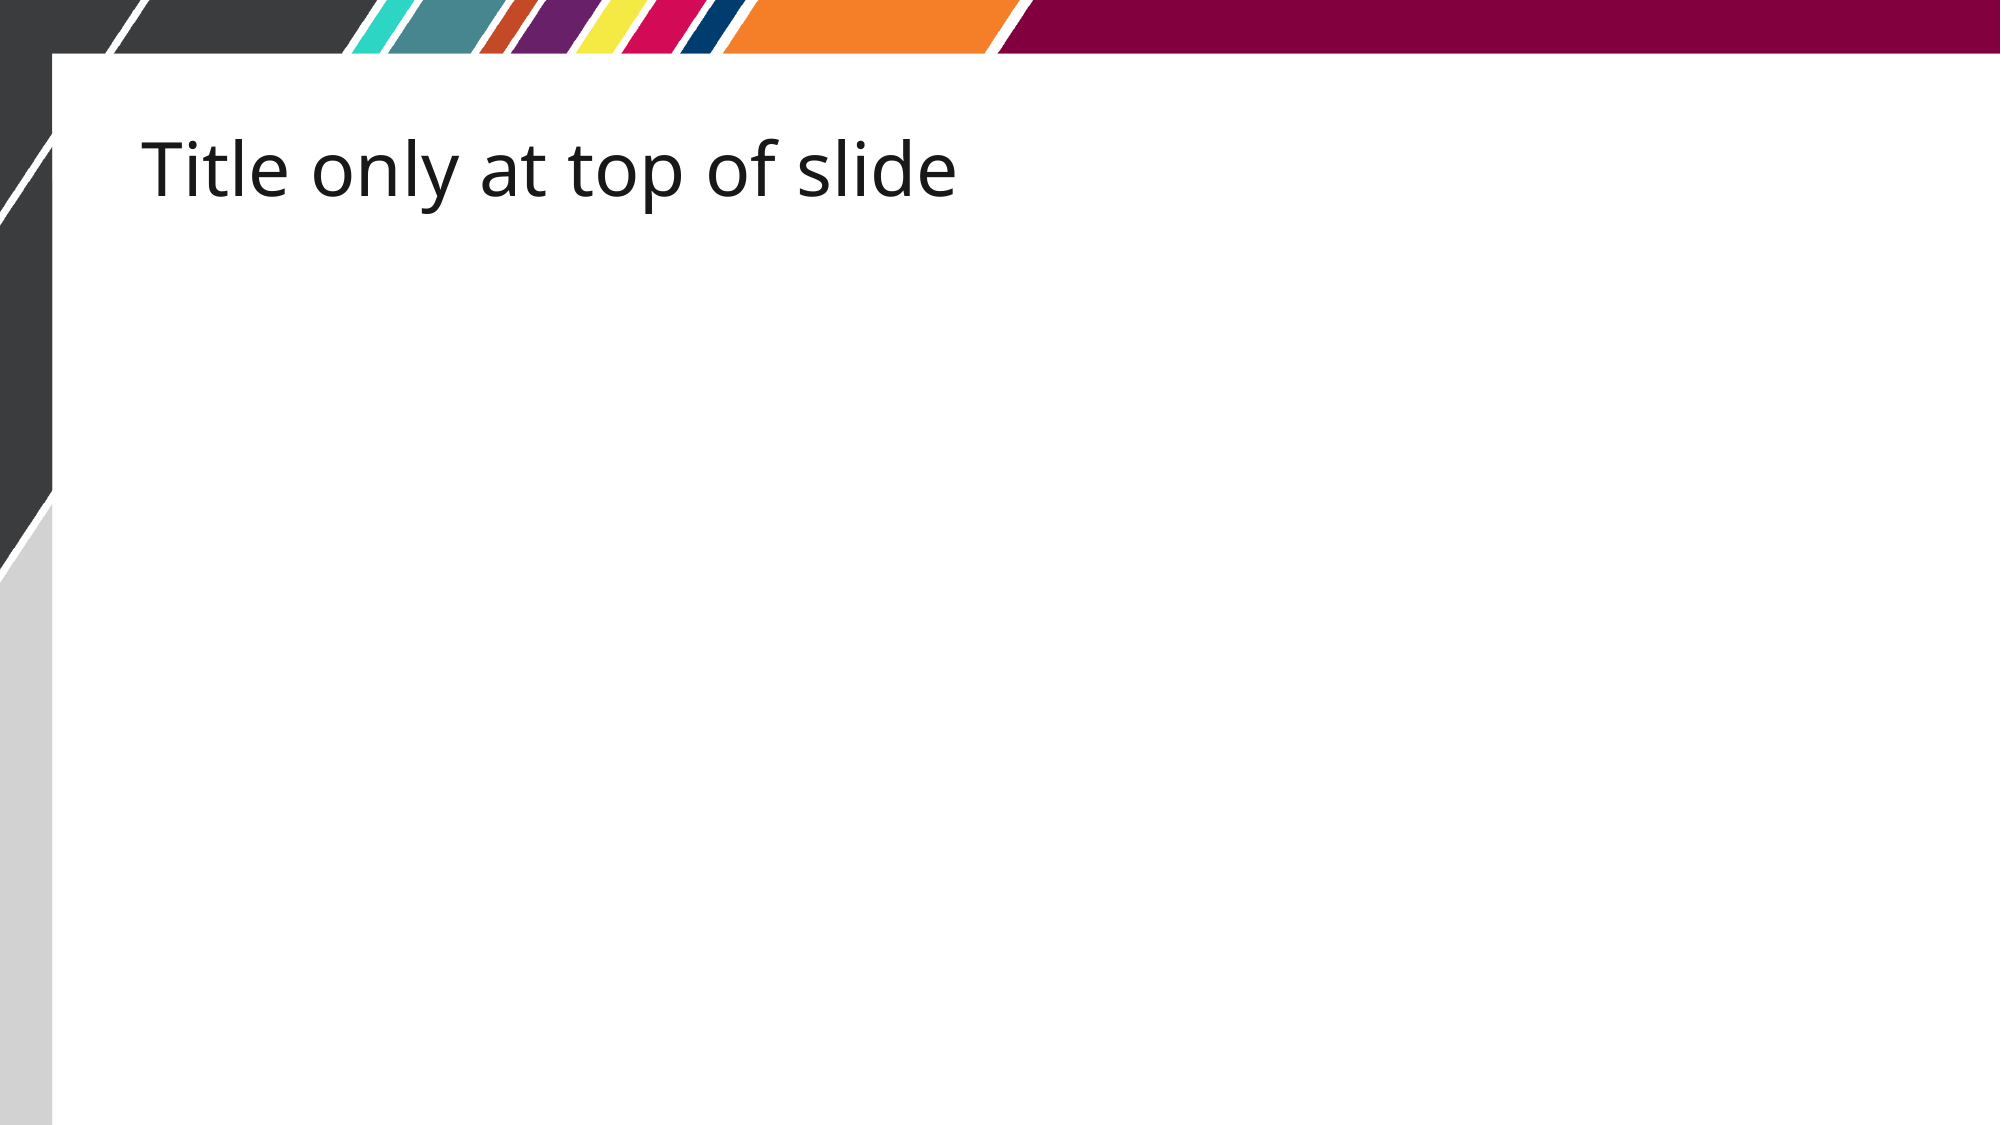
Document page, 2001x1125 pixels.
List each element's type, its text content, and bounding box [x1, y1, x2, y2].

picture [0, 0, 2000, 1125]
title Title only at top of slide [141, 115, 1980, 185]
